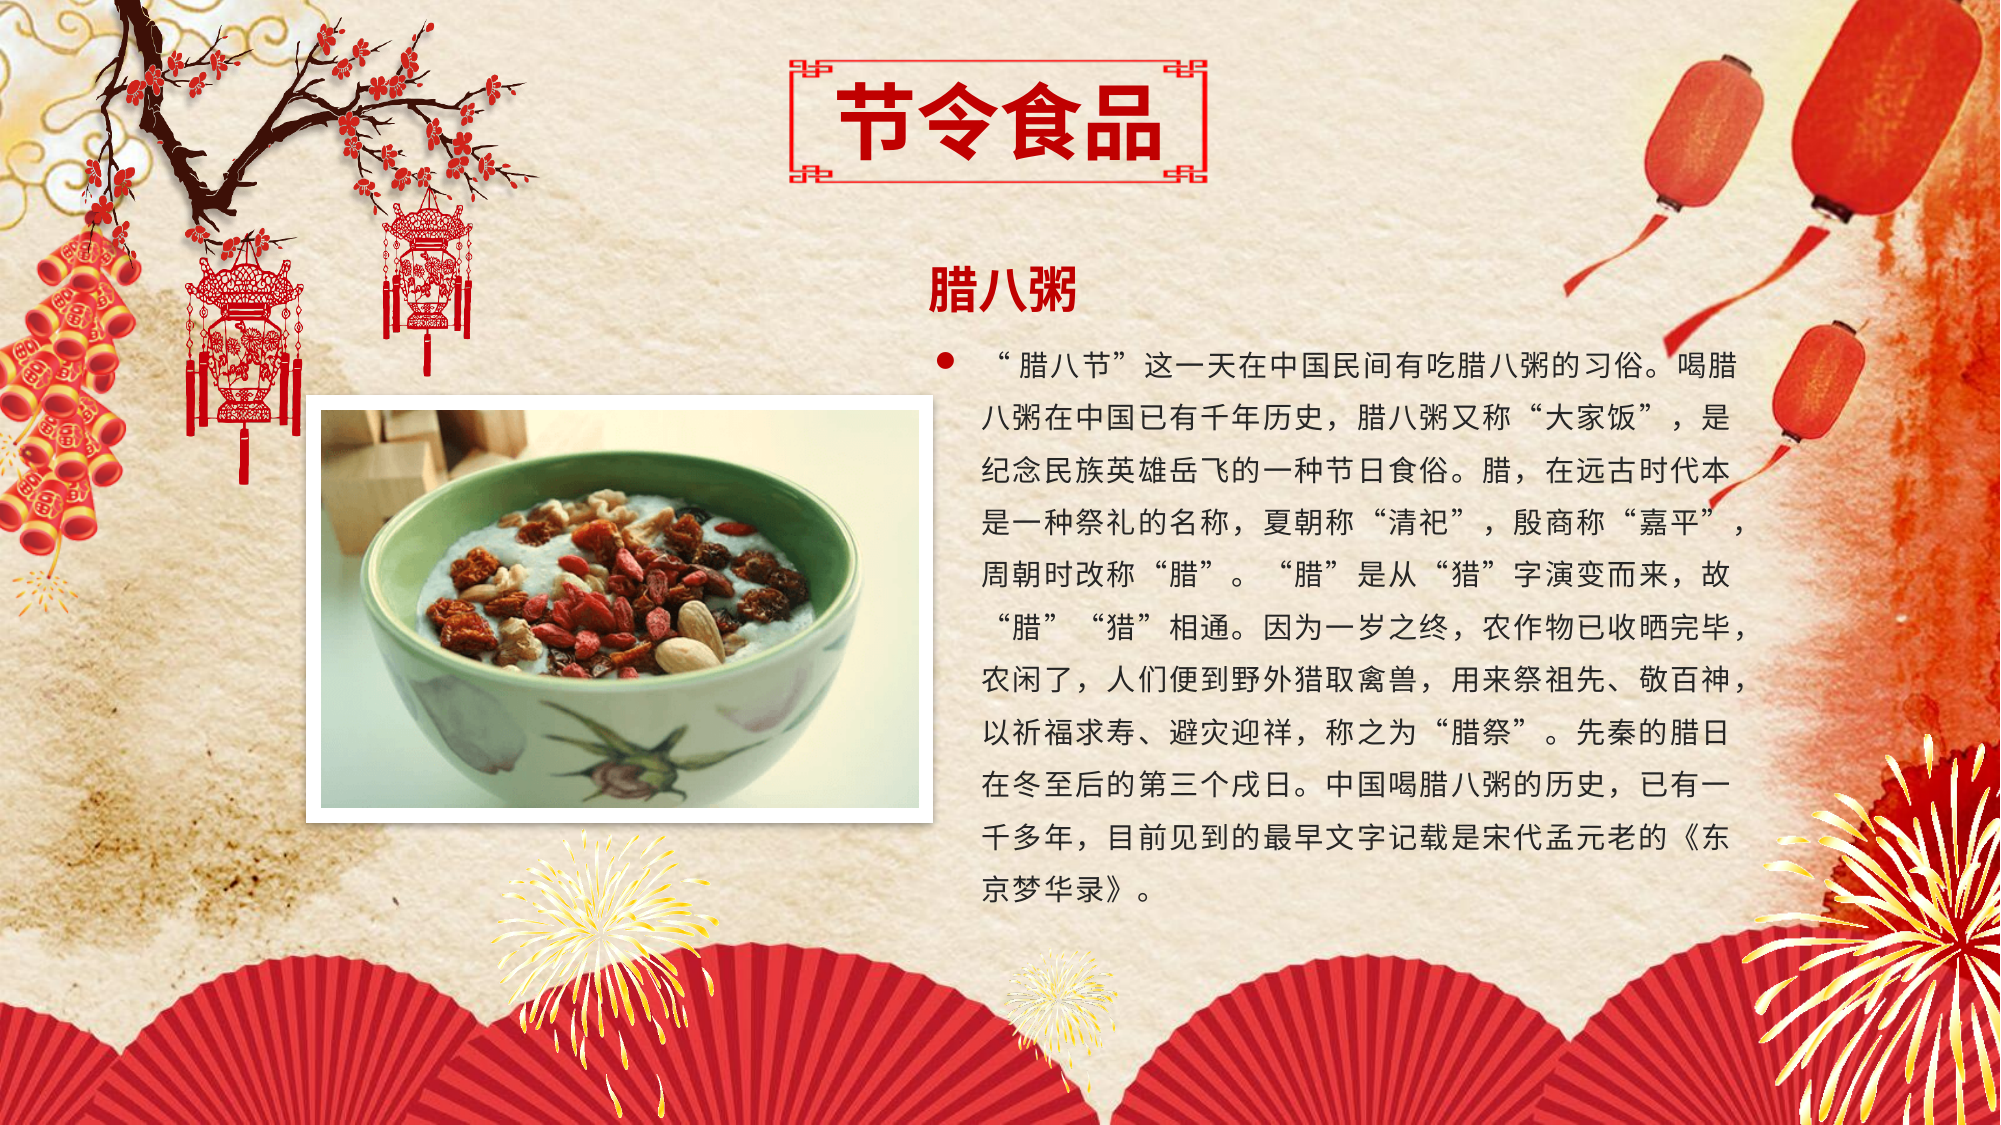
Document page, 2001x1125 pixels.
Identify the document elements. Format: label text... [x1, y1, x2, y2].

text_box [766, 34, 1234, 207]
text_box 腊八粥 [914, 233, 1094, 327]
picture [0, 0, 2000, 1125]
text_box “腊八节”这一天在中国民间有吃腊八粥的习俗。喝腊八粥在中国已有千年历史，腊八粥又称“大家饭”，是纪念民族英雄岳飞的一种节日食俗。腊，在远古时代本是一种祭礼的名称，夏朝称“清祀”，殷商称“嘉平”，周朝时改称“腊”。“腊”是从“猎”字演变而来，故“腊”“猎”相通。因为一岁之终，农作物已收晒完毕，农闲了，人们便到野外猎取禽兽，用来祭祖先、敬百神，以祈福求寿、避灾迎祥，称之为“腊祭”。先秦的腊日在冬至后的第三个戌日。中国喝腊八粥的历史，已有一千多年，目前见到的最早文字记载是宋代孟元老的《东京梦华录》。 [919, 322, 1761, 914]
